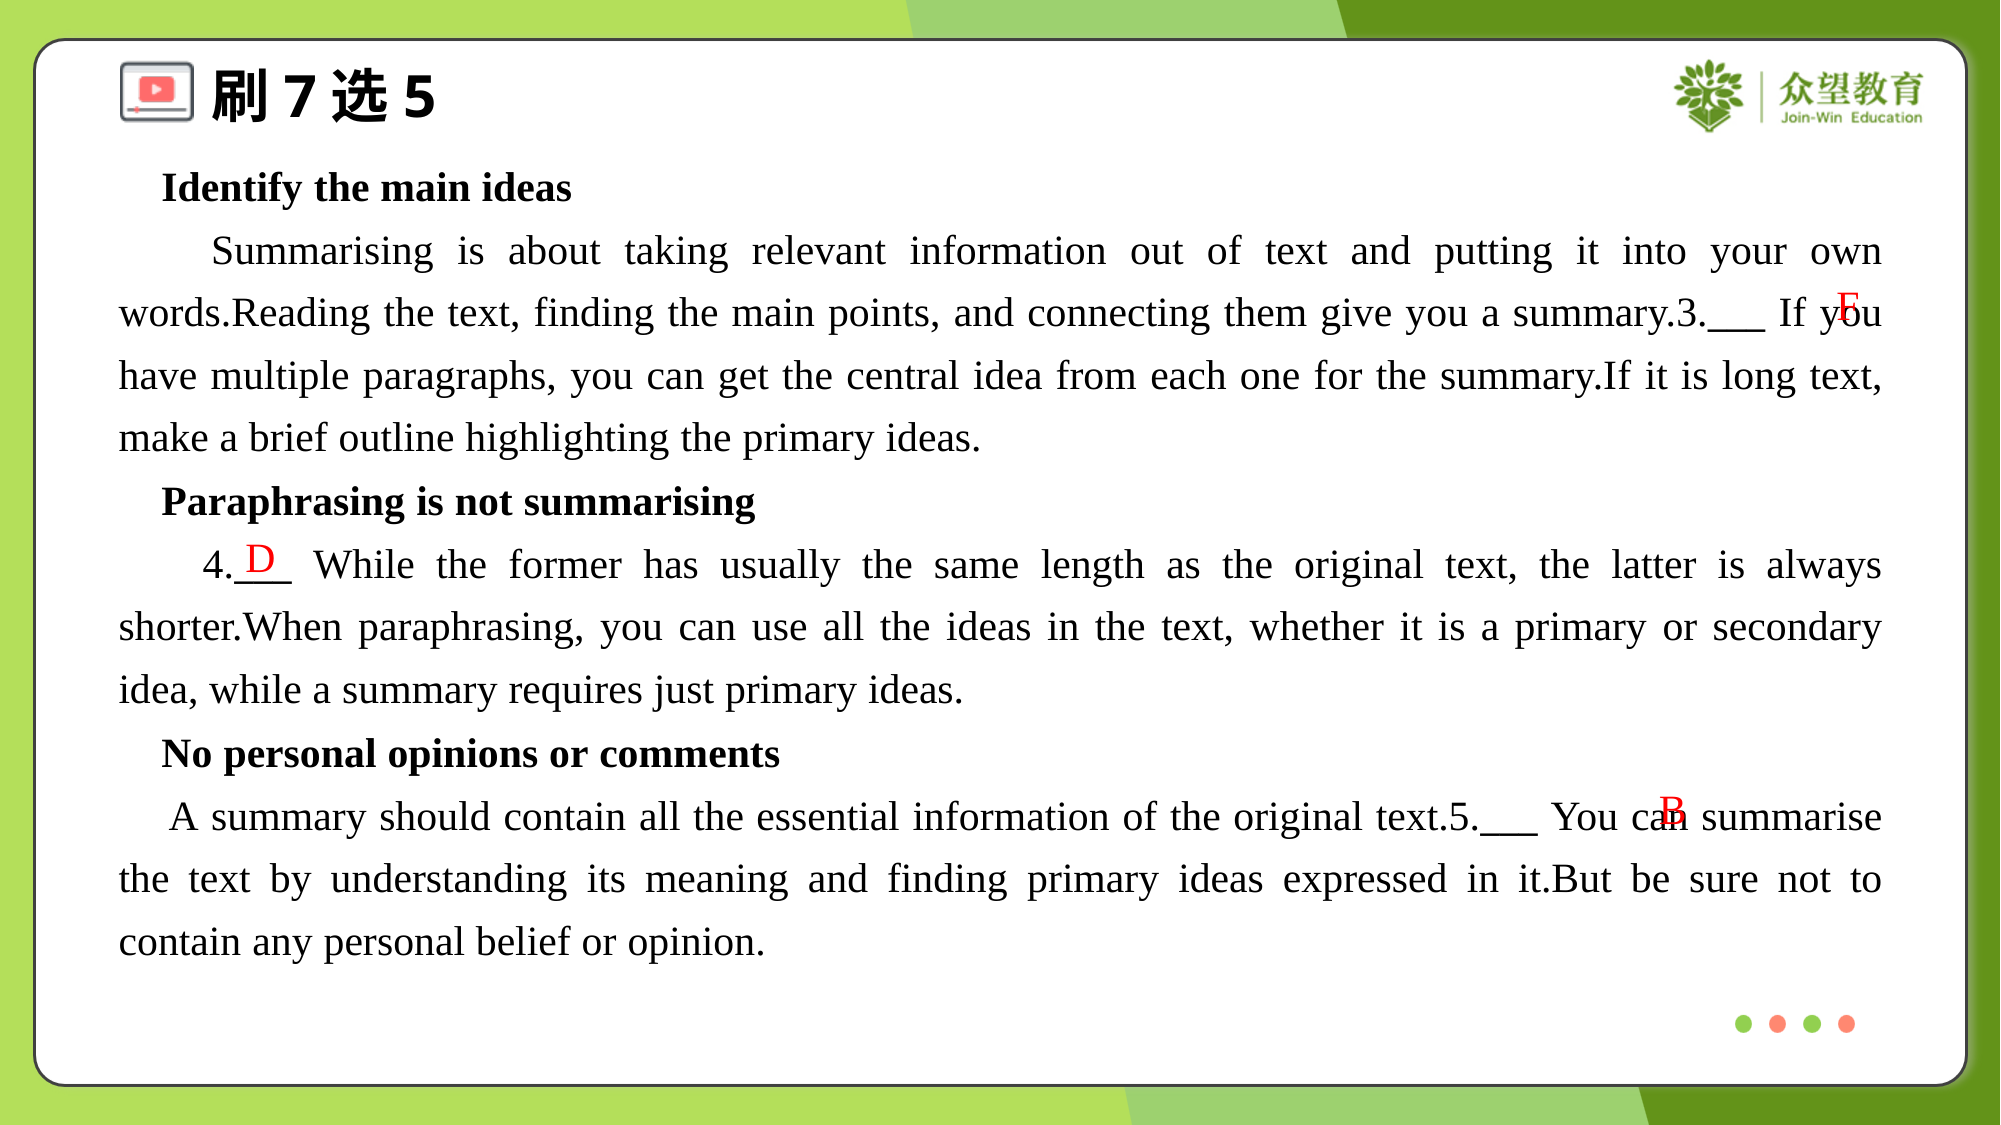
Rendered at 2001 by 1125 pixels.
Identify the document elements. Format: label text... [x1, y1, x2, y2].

text_box Identify the main ideas Summarising is about taking relevant information out of text and putting it into your own words.Reading the text, finding the main points, and connecting them give you a summary.3.___ If you have multiple paragraphs, you can get the central idea from each one for the summary.If it is long text, make a brief outline highlighting the primary ideas. [118, 147, 1883, 455]
text_box No personal opinions or comments A summary should contain all the essential information of the original text.5.___ You can summarise the text by understanding its meaning and finding primary ideas expressed in it.But be sure not to contain any personal belief or opinion. [118, 713, 1883, 959]
text_box F [1831, 266, 1865, 324]
text_box B [1654, 770, 1692, 828]
text_box D [240, 517, 281, 576]
picture [0, 0, 2000, 1125]
text_box Paraphrasing is not summarising 4.___ While the former has usually the same length as the original text, the latter is always shorter.When paraphrasing, you can use all the ideas in the text, whether it is a primary or secondary idea, while a summary requires just primary ideas. [118, 461, 1883, 707]
